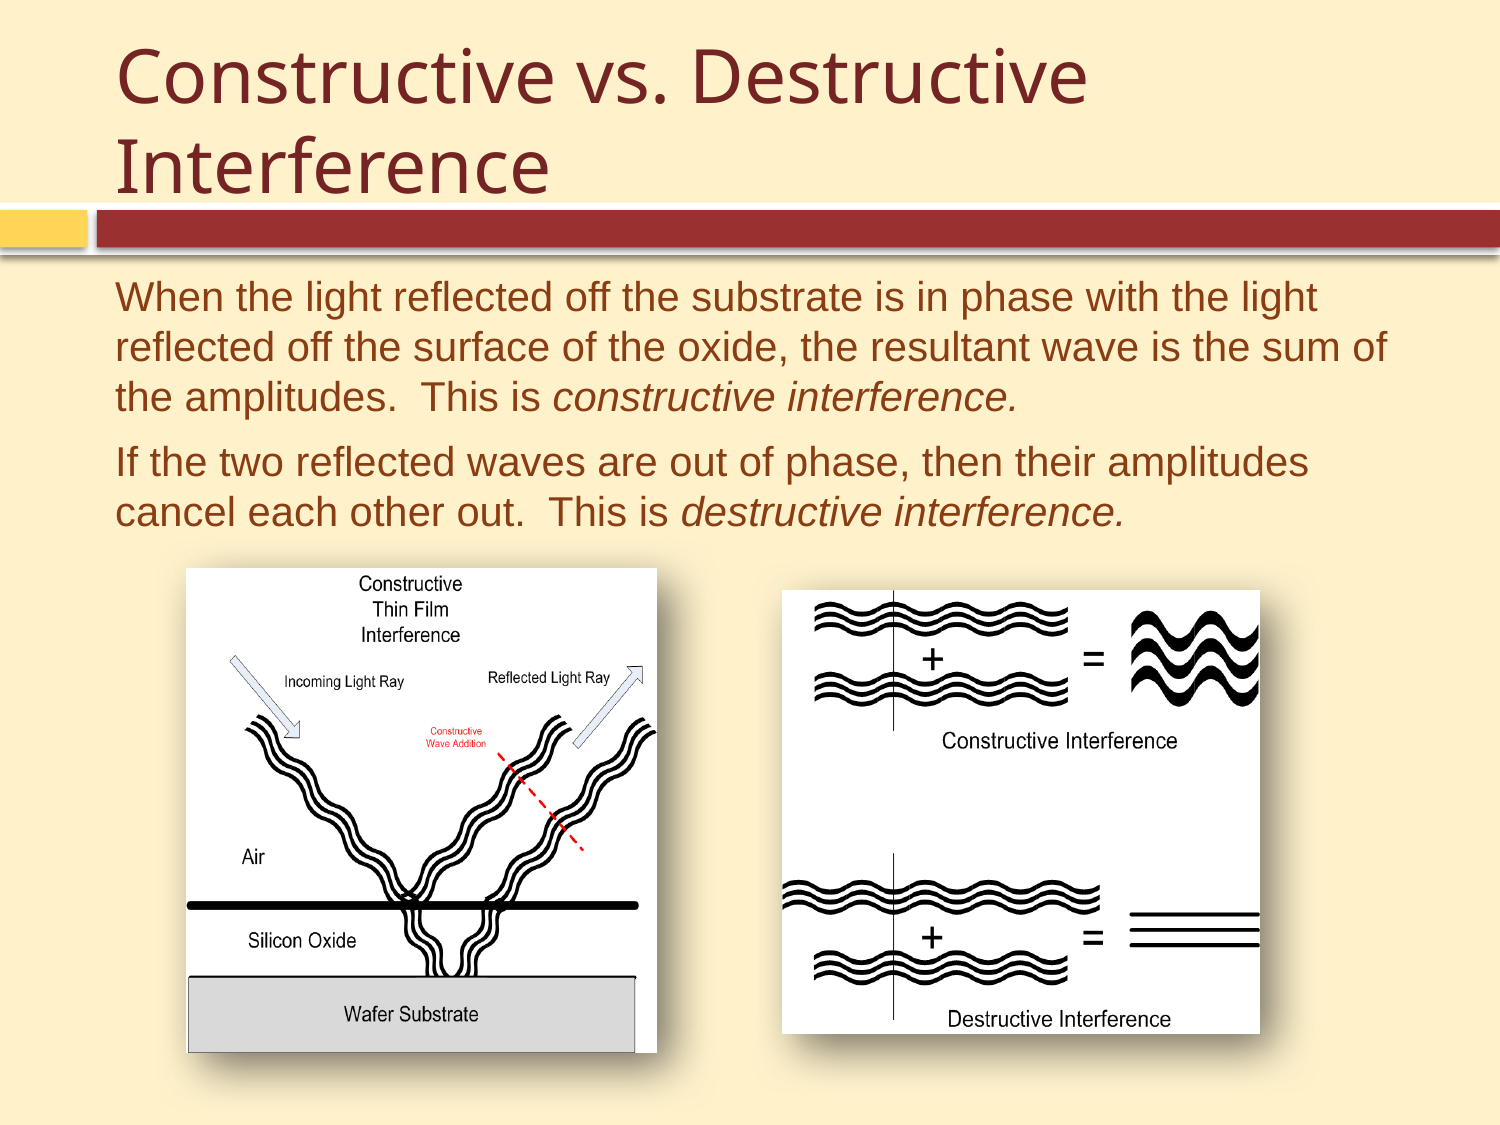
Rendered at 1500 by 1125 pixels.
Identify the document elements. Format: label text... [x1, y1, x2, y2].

picture [185, 567, 658, 1053]
list When the light reflected off the substrate is in phase with the light reflected off the surface of the oxide, the resultant wave is the sum of the amplitudes. This is constructive interference. If the two reflected waves are out of phase, then their amplitudes cancel each other out. This is destructive interference. [100, 262, 1438, 596]
picture [781, 590, 1260, 1035]
title Constructive vs. Destructive Interference [100, 37, 1438, 200]
